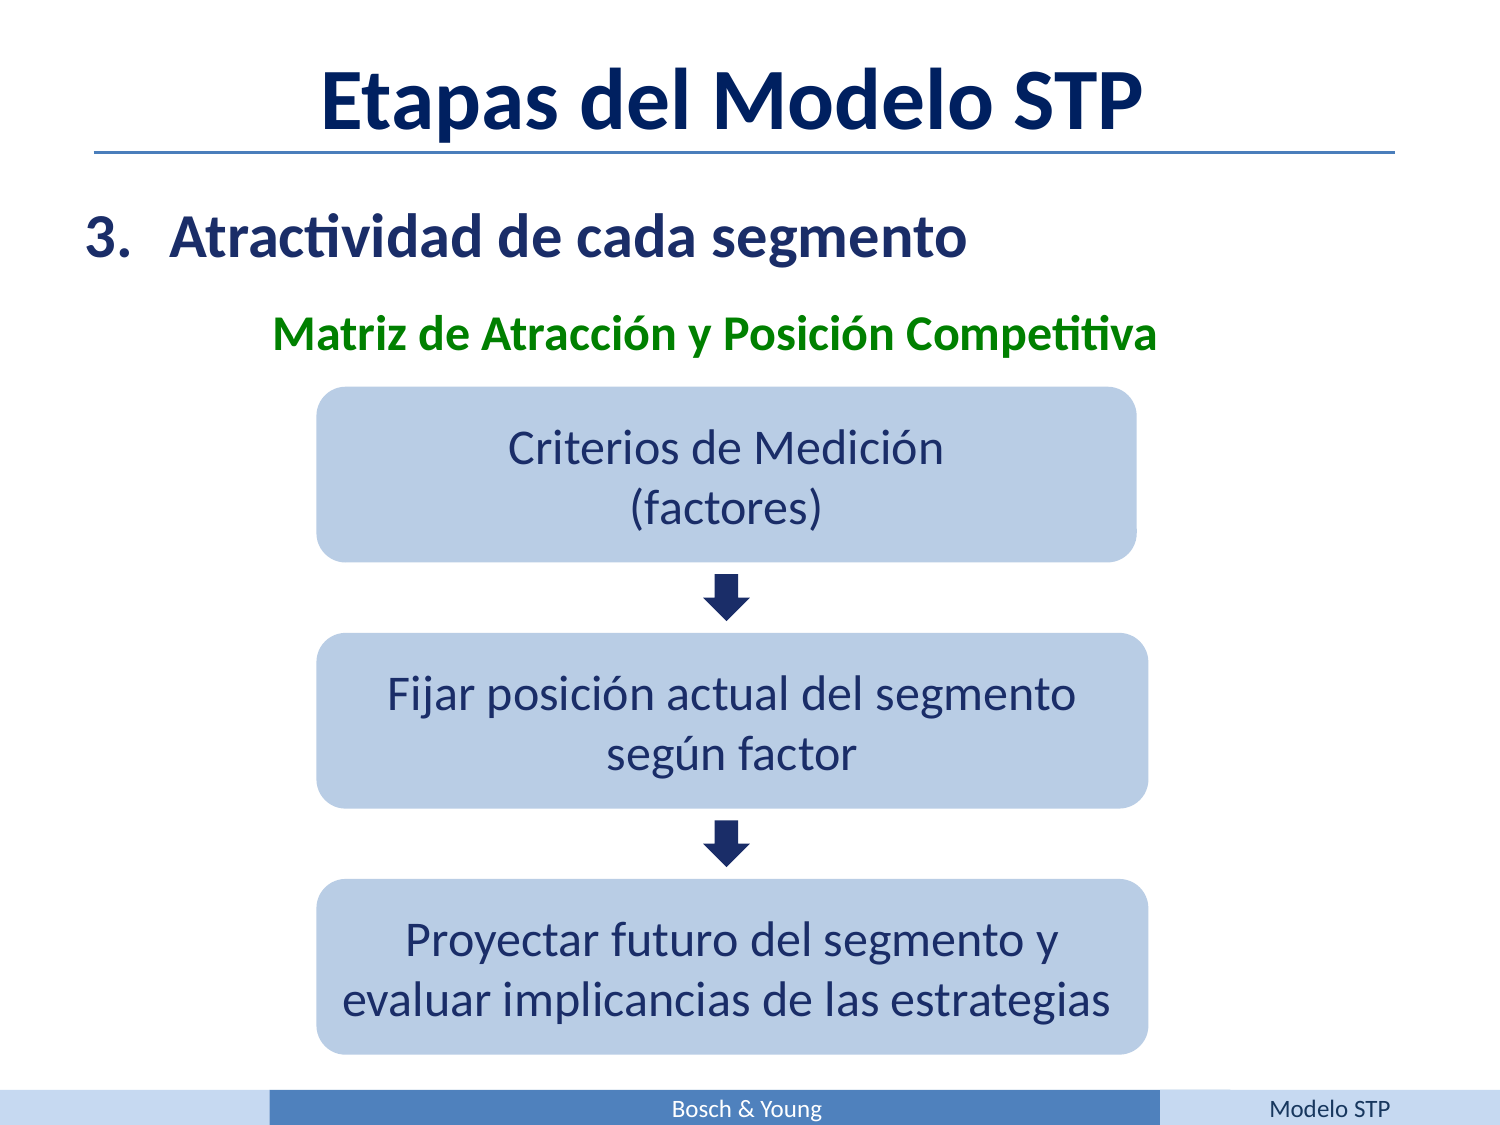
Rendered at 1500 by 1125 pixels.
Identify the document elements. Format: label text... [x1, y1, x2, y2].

text_box [701, 572, 752, 624]
text_box Atractividad de cada segmento [70, 187, 1442, 278]
text_box Modelo STP [1158, 1088, 1500, 1125]
text_box Fijar posición actual del segmento según factor [314, 630, 1151, 811]
text_box Bosch & Young [272, 1088, 1158, 1125]
text_box [0, 1088, 272, 1125]
text_box Criterios de Medición (factores) [314, 384, 1139, 565]
text_box Proyectar futuro del segmento y evaluar implicancias de las estrategias [314, 876, 1151, 1057]
text_box [701, 818, 752, 870]
text_box Etapas del Modelo STP [46, 35, 1418, 155]
text_box Matriz de Atracción y Posición Competitiva [257, 292, 1184, 368]
